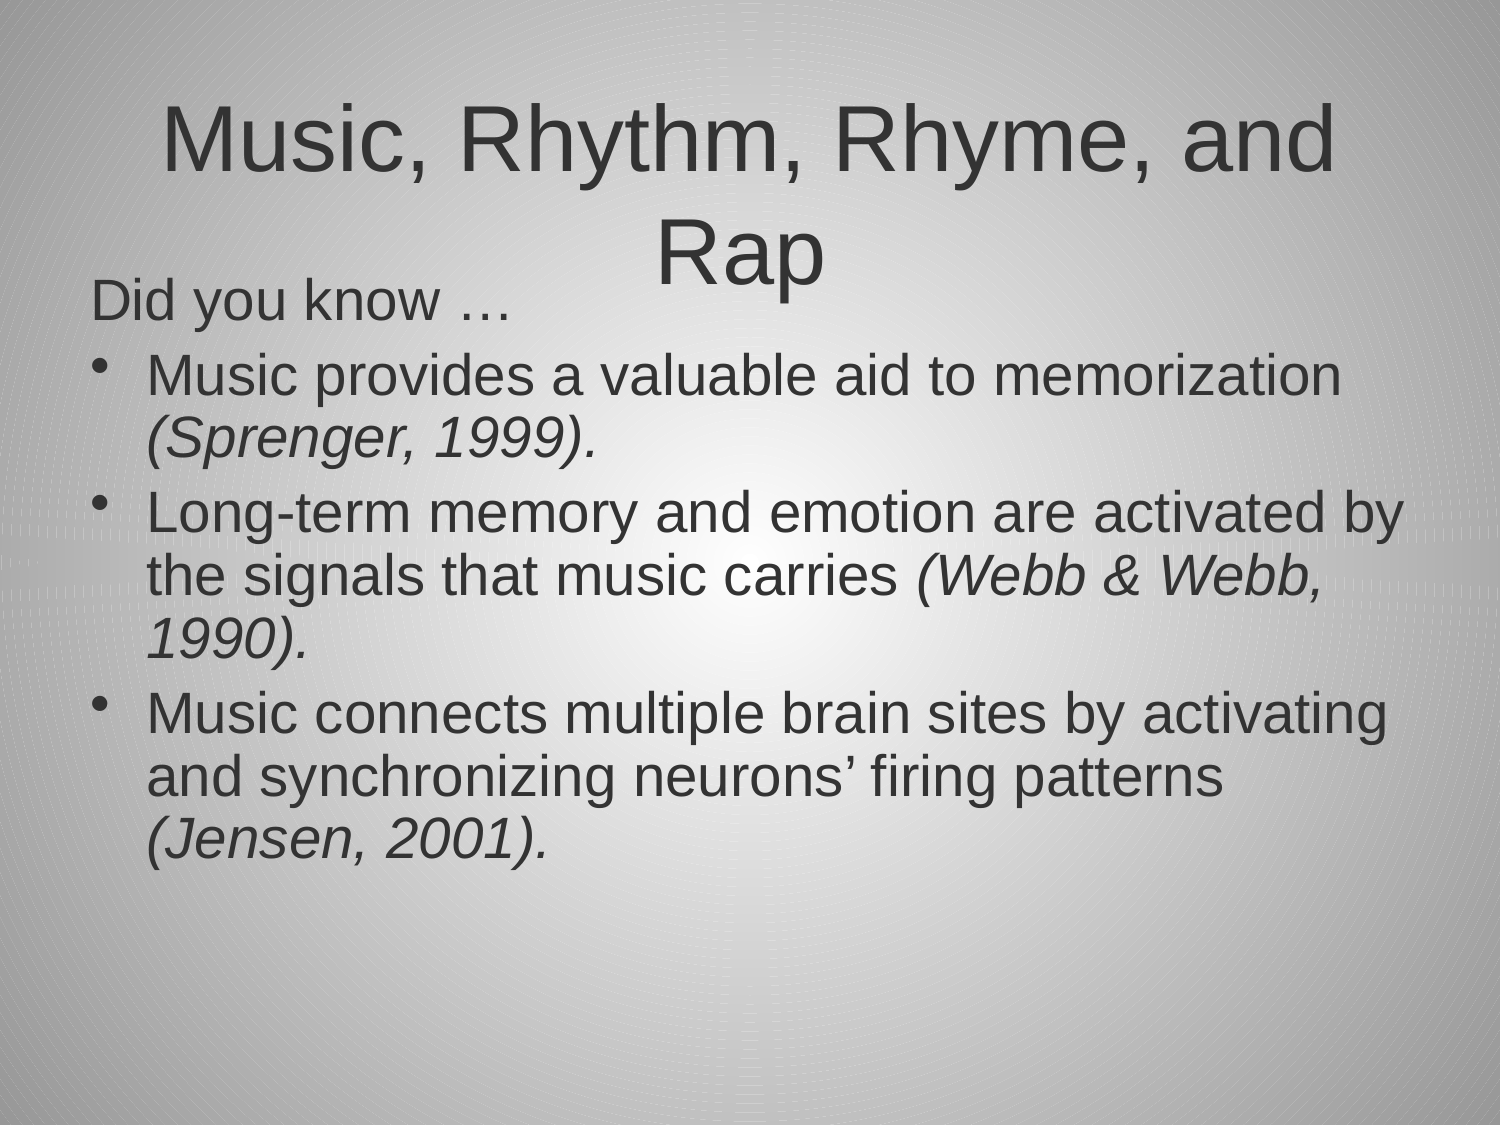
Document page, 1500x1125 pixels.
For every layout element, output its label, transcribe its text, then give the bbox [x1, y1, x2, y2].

list Did you know … Music provides a valuable aid to memorization (Sprenger, 1999). Long-term memory and emotion are activated by the signals that music carries (Webb & Webb, 1990). Music connects multiple brain sites by activating and synchronizing neurons’ firing patterns (Jensen, 2001). [74, 262, 1426, 1006]
title Music, Rhythm, Rhyme, and Rap [74, 87, 1426, 194]
